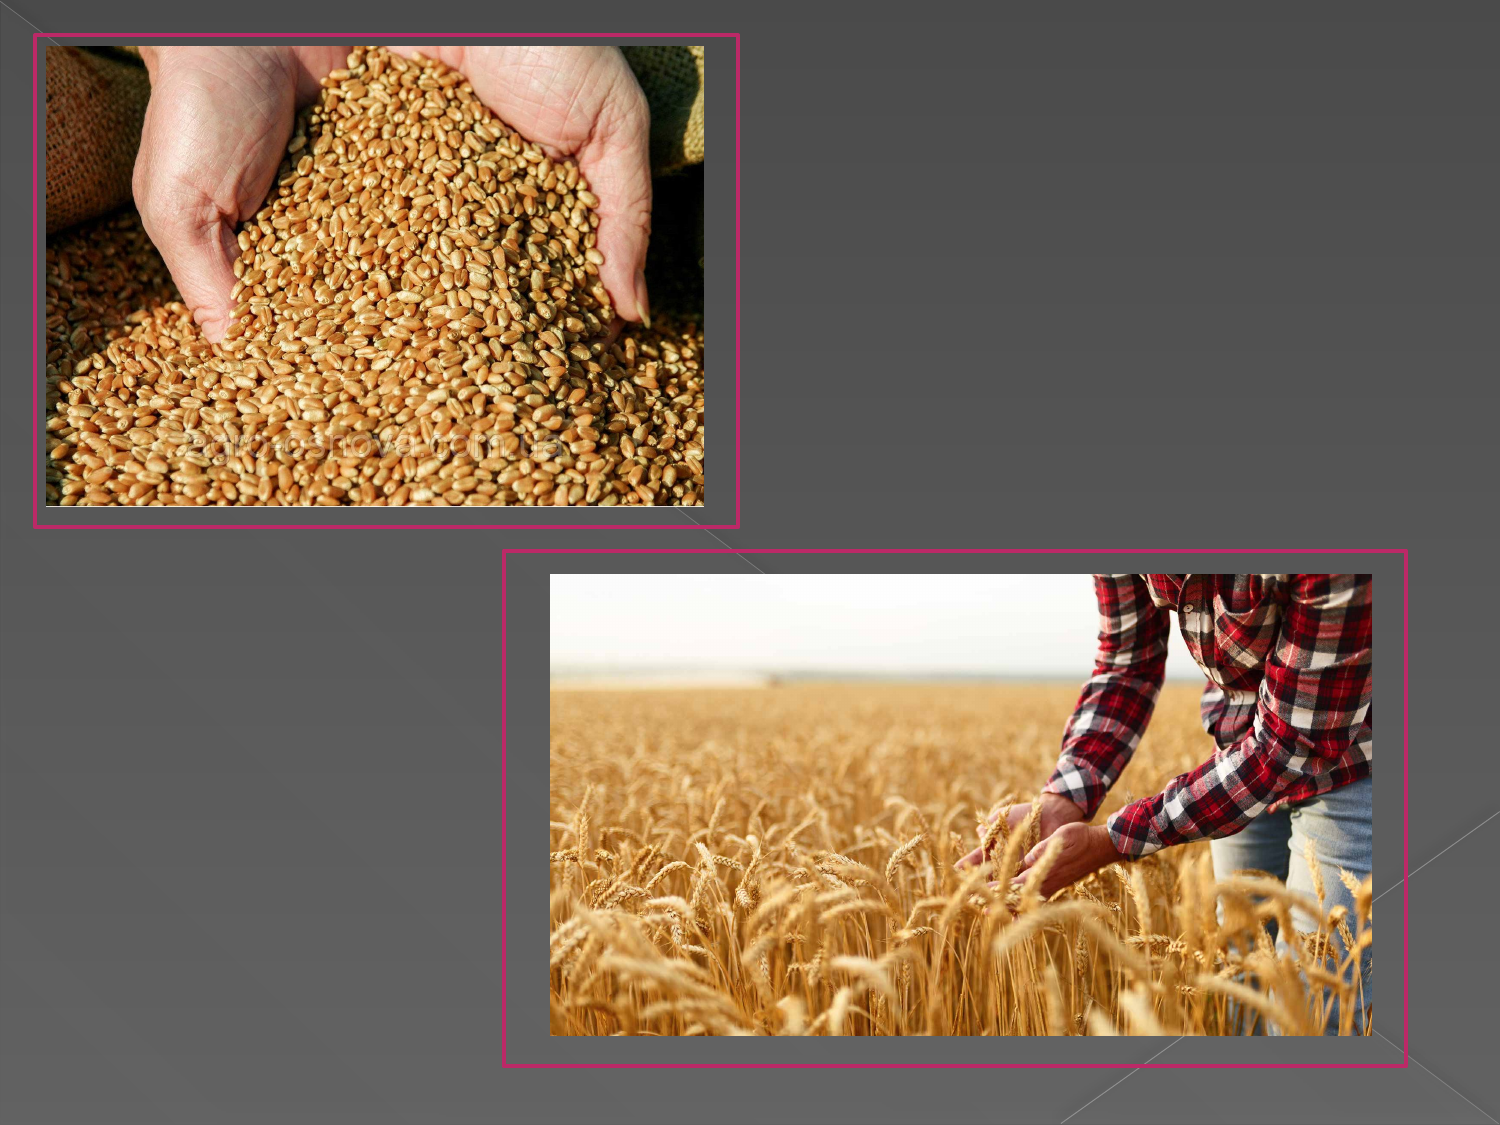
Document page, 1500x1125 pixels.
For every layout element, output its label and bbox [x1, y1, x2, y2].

text_box [502, 549, 1408, 1068]
picture [550, 573, 1372, 1036]
text_box [33, 33, 740, 529]
picture [46, 46, 704, 507]
